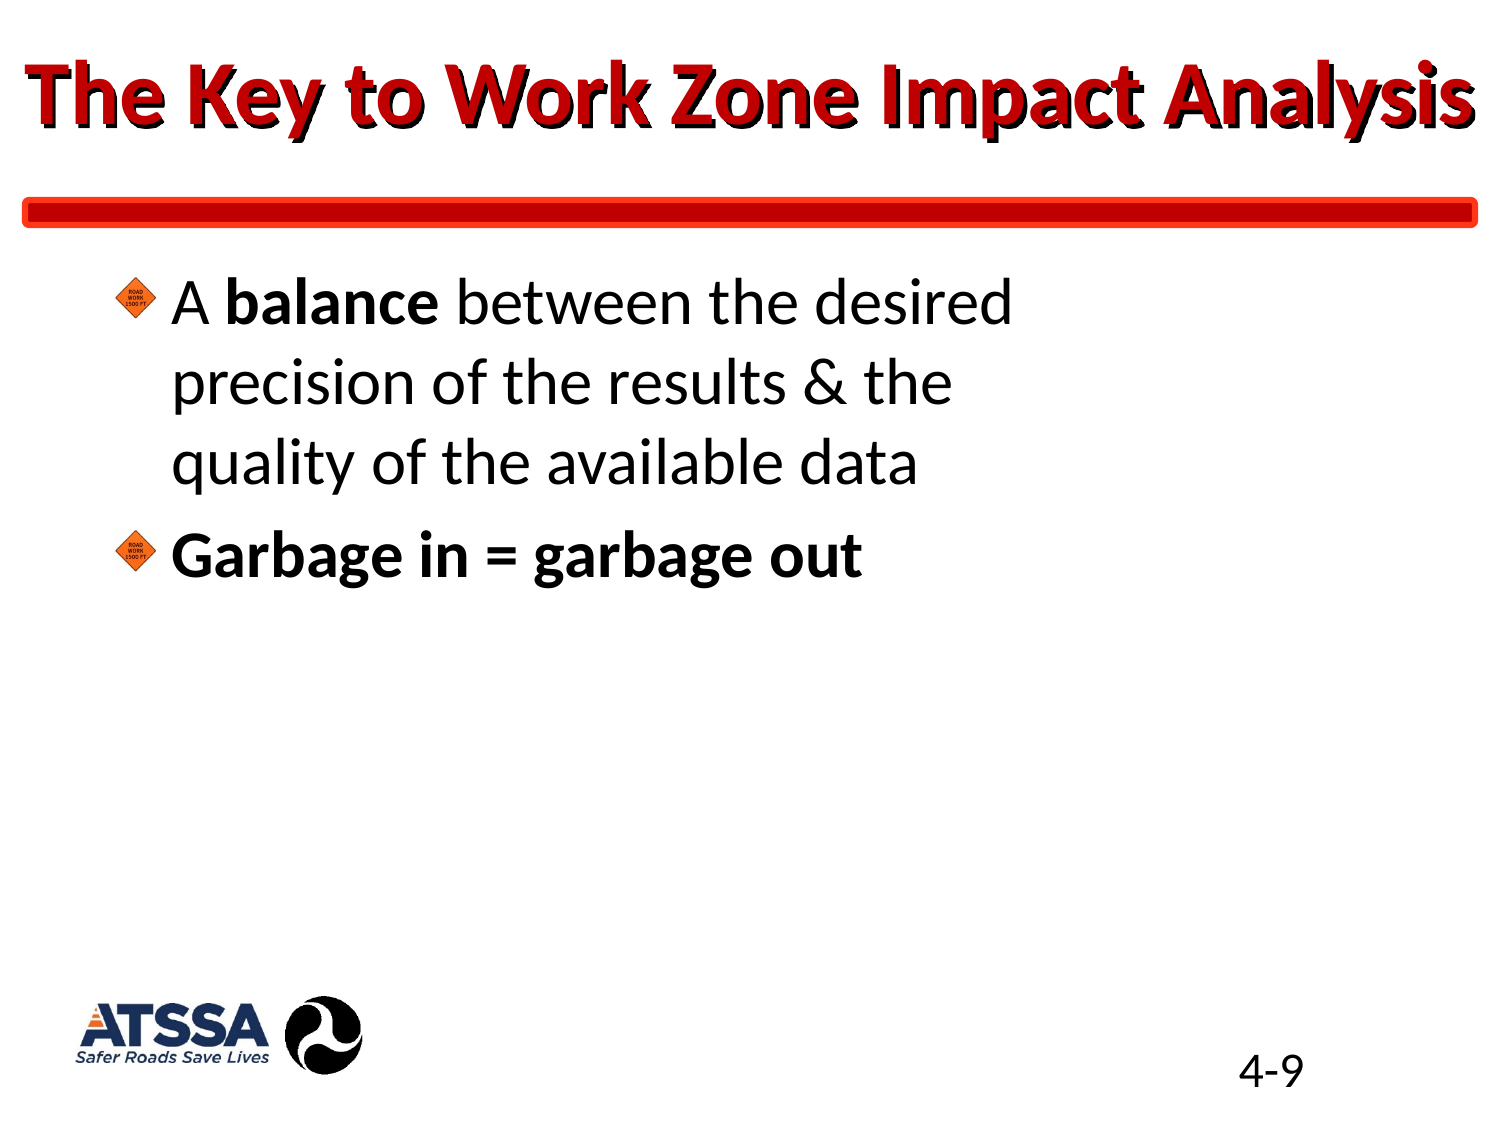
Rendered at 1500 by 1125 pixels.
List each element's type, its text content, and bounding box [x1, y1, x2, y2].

picture [75, 1003, 269, 1063]
picture [276, 1038, 370, 1077]
title The Key to Work Zone Impact Analysis [0, 0, 1500, 188]
picture [114, 529, 157, 572]
list A balance between the desired precision of the results & the quality of the available data Garbage in = garbage out [99, 249, 1088, 1038]
picture [114, 276, 157, 319]
